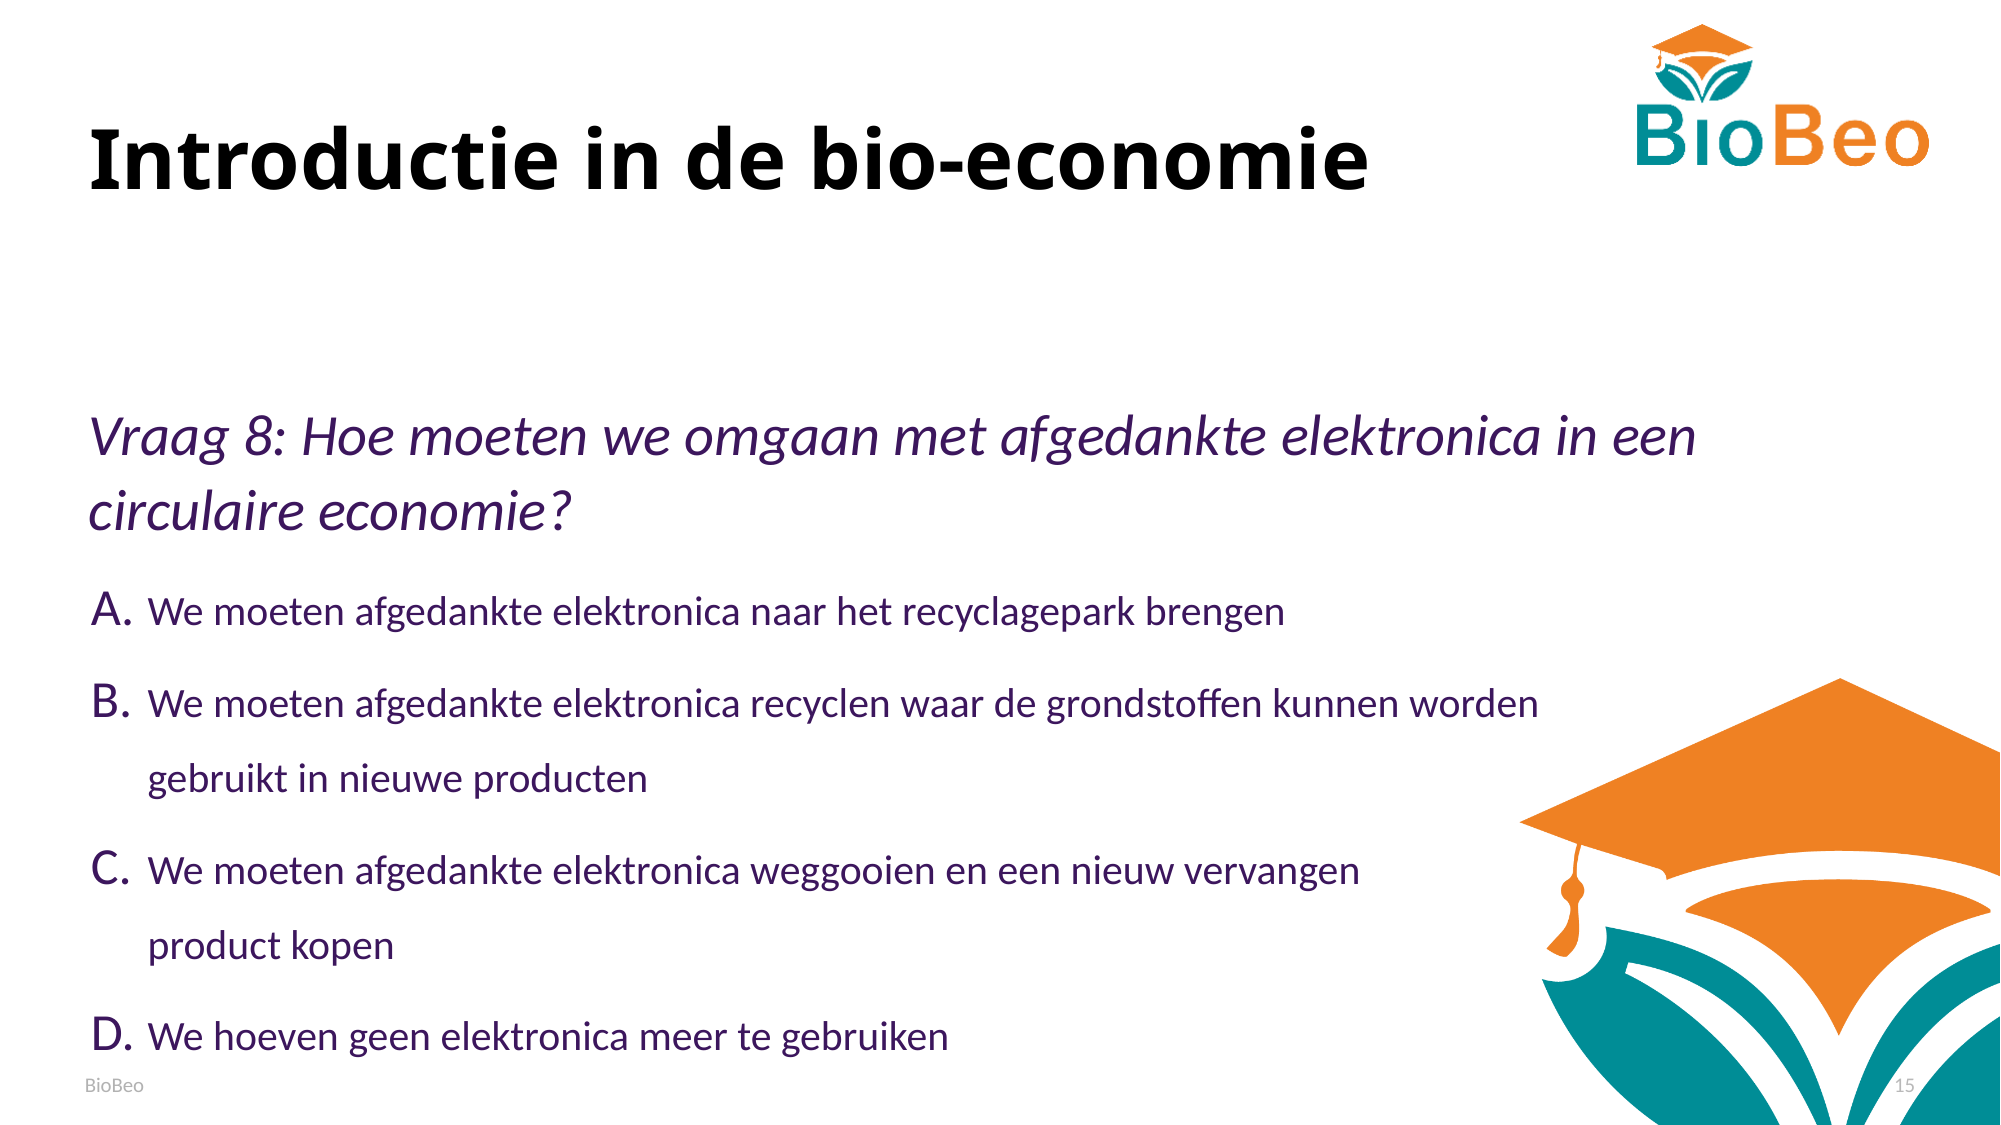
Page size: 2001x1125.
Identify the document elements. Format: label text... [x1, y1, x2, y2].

picture [1635, 22, 1931, 88]
slide_number 15 [1818, 1065, 1931, 1103]
footer BioBeo [69, 1065, 1805, 1103]
text_box Vraag 8: Hoe moeten we omgaan met afgedankte elektronica in een circulaire economie? We moeten afgedankte elektronica naar het recyclagepark brengen We moeten afgedankte elektronica recyclen waar de grondstoffen kunnen worden gebruikt in nieuwe producten We moeten afgedankte elektronica weggooien en een nieuw vervangen product kopen We hoeven geen elektronica meer te gebruiken [74, 384, 1819, 1067]
title Introductie in de bio-economie [74, 88, 1935, 237]
picture [1478, 618, 2000, 1125]
